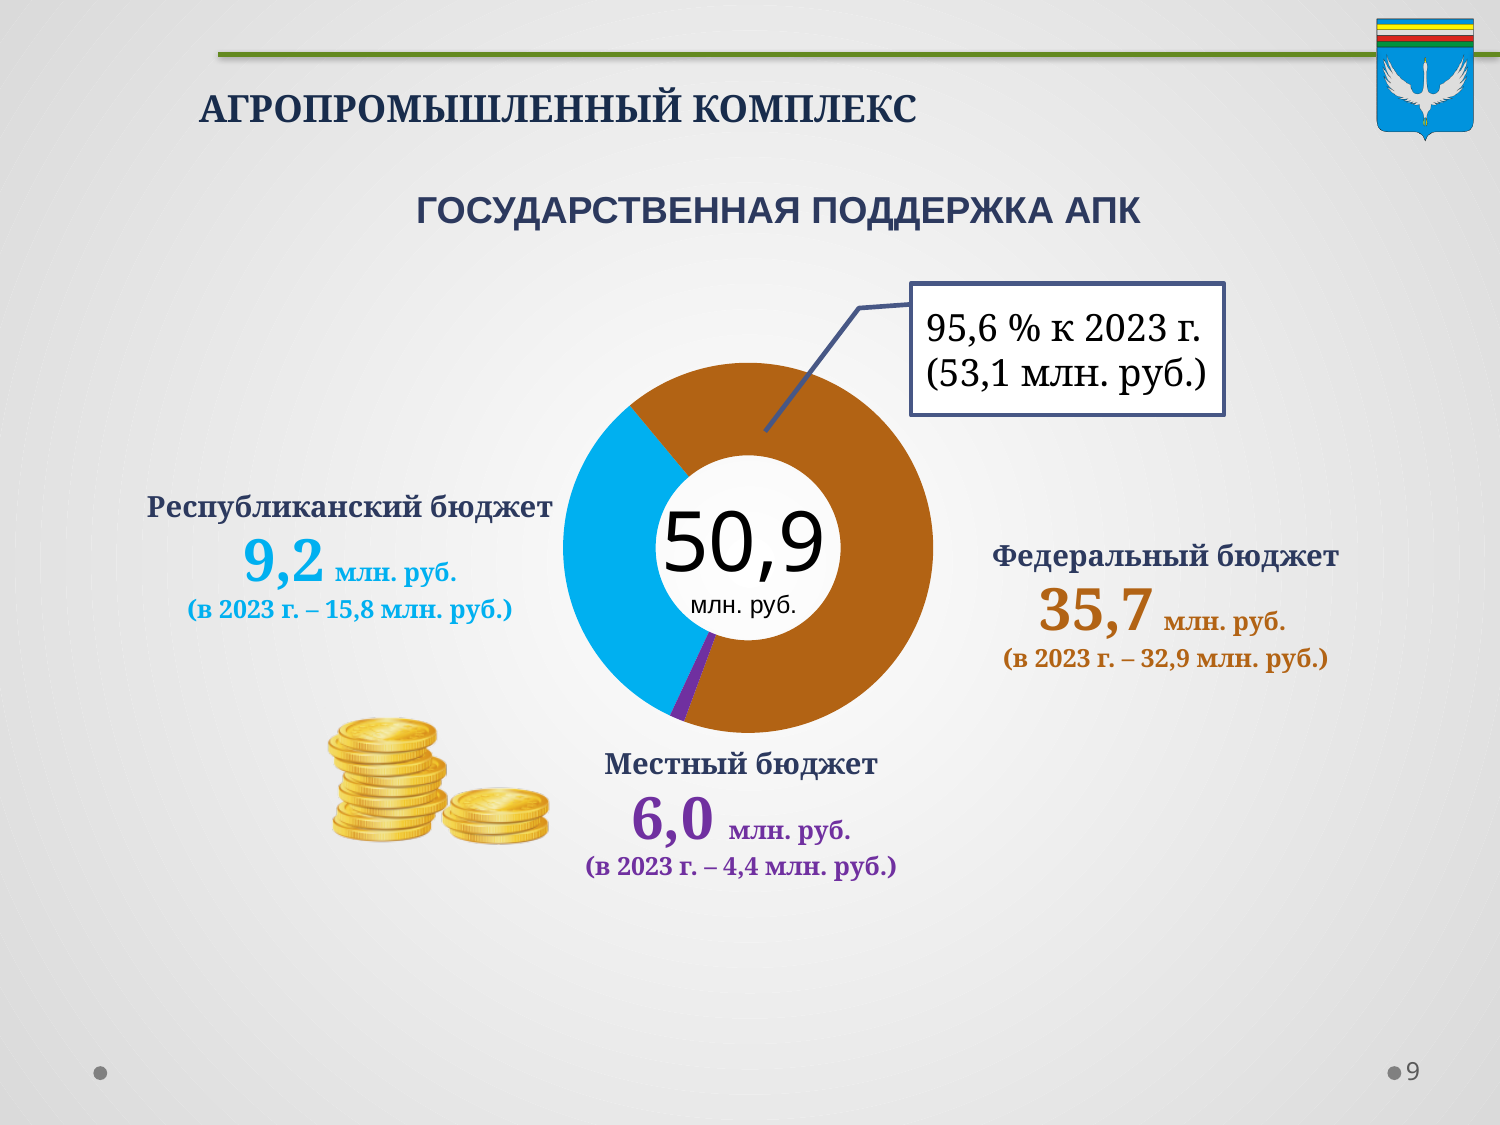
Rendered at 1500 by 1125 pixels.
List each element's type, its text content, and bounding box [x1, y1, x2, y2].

picture [321, 705, 558, 860]
picture [1375, 55, 1475, 142]
text_box [837, 281, 1226, 332]
text_box Местный бюджет 6,0 млн. руб. (в 2023 г. – 4,4 млн. руб.) [570, 758, 913, 889]
text_box Республиканский бюджет 9,2 млн. руб. (в 2023 г. – 15,8 млн. руб.) [132, 481, 463, 631]
text_box ГОСУДАРСТВЕННАЯ ПОДДЕРЖКА АПК [401, 179, 1157, 239]
picture [1375, 18, 1475, 54]
text_box Федеральный бюджет 35,7 млн. руб. (в 2023 г. – 32,9 млн. руб.) [990, 530, 1355, 680]
picture [1386, 63, 1466, 117]
text_box 95,6 % к 2023 г. (53,1 млн. руб.) [911, 296, 1243, 401]
chart [468, 333, 987, 750]
text_box [990, 401, 1226, 417]
slide_number 9 [1401, 1042, 1494, 1103]
text_box АГРОПРОМЫШЛЕННЫЙ КОМПЛЕКС [183, 77, 933, 138]
